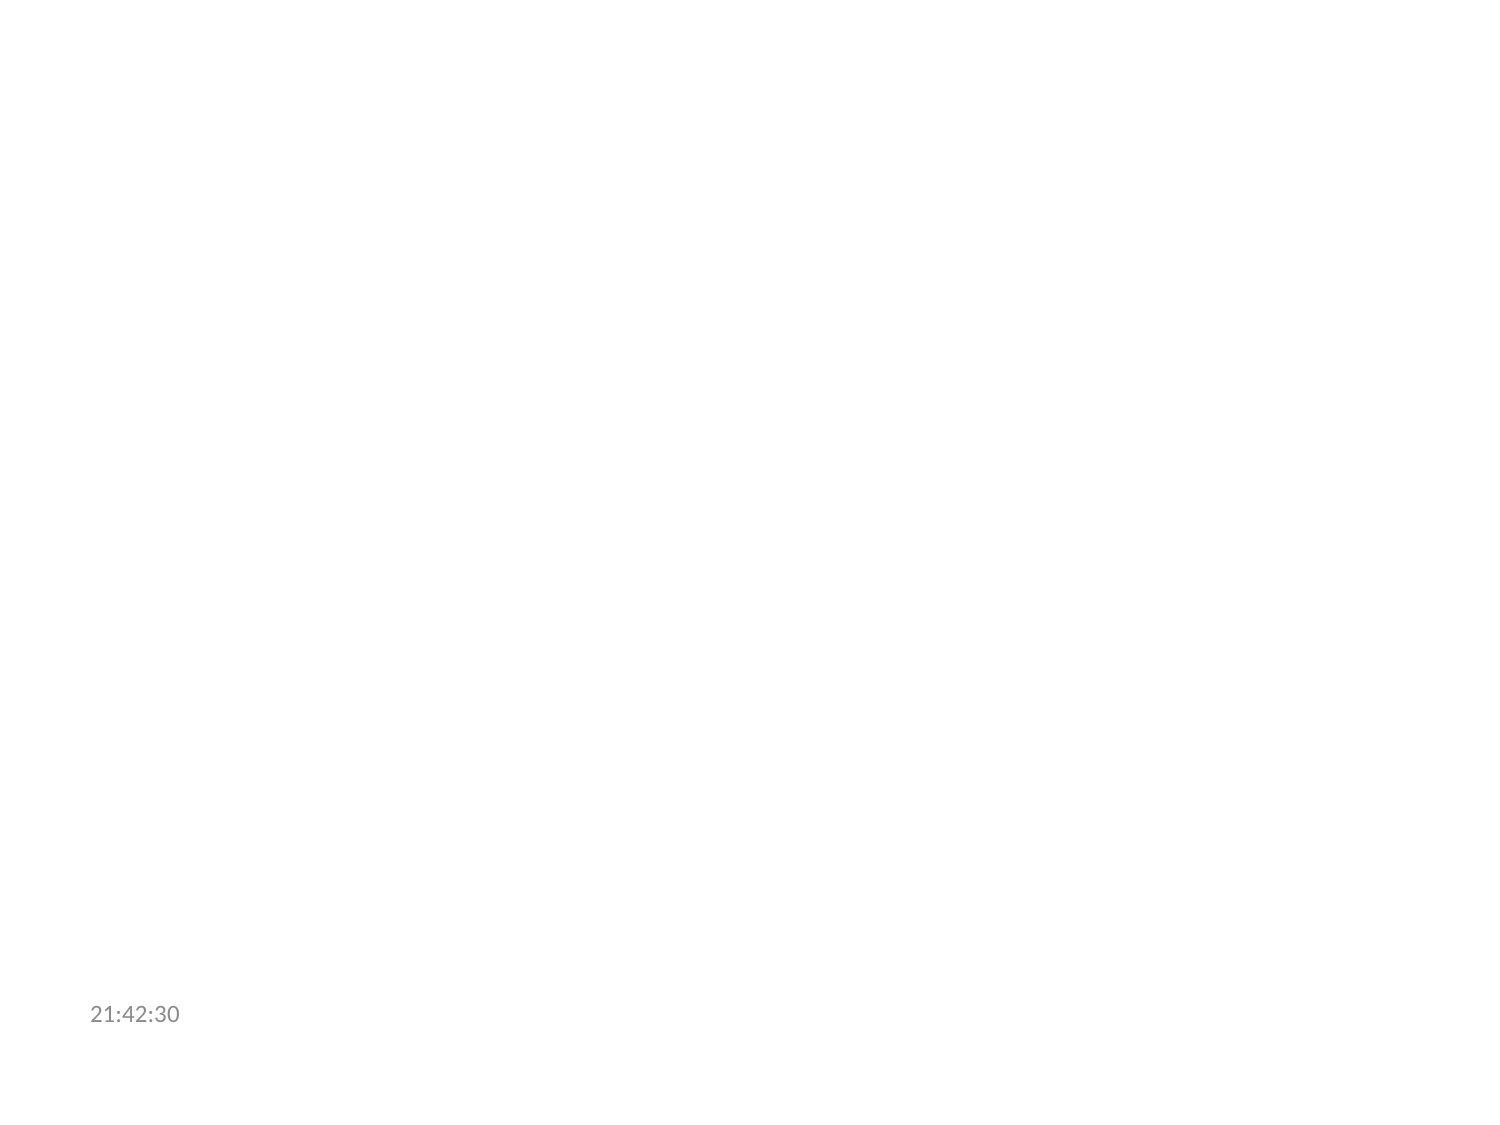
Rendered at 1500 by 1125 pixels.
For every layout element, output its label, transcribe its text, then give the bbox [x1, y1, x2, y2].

text_box 15:35:09 [75, 982, 425, 1043]
